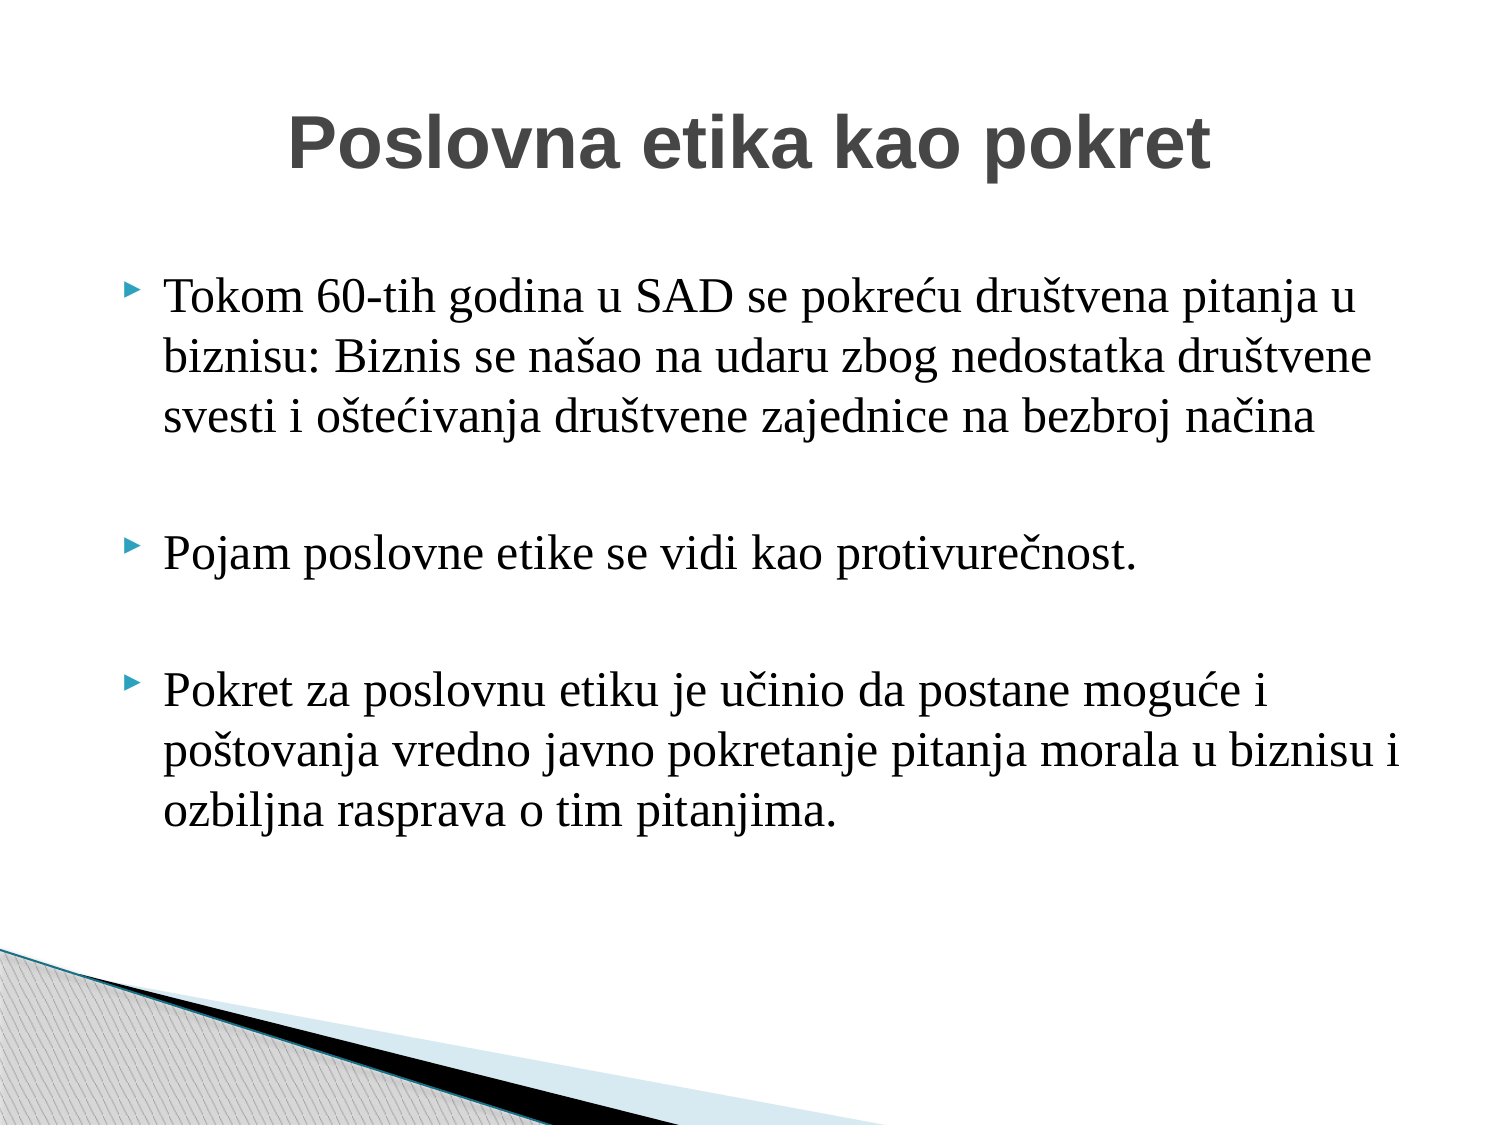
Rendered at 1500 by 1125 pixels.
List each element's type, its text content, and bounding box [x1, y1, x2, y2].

list Tokom 60-tih godina u SAD se pokreću društvena pitanja u biznisu: Biznis se našao na udaru zbog nedostatka društvene svesti i oštećivanja društvene zajednice na bezbroj načina Pojam poslovne etike se vidi kao protivurečnost. Pokret za poslovnu etiku je učinio da postane moguće i poštovanja vredno javno pokretanje pitanja morala u biznisu i ozbiljna rasprava o tim pitanjima. [88, 255, 1439, 1069]
title Poslovna etika kao pokret [75, 45, 1425, 233]
